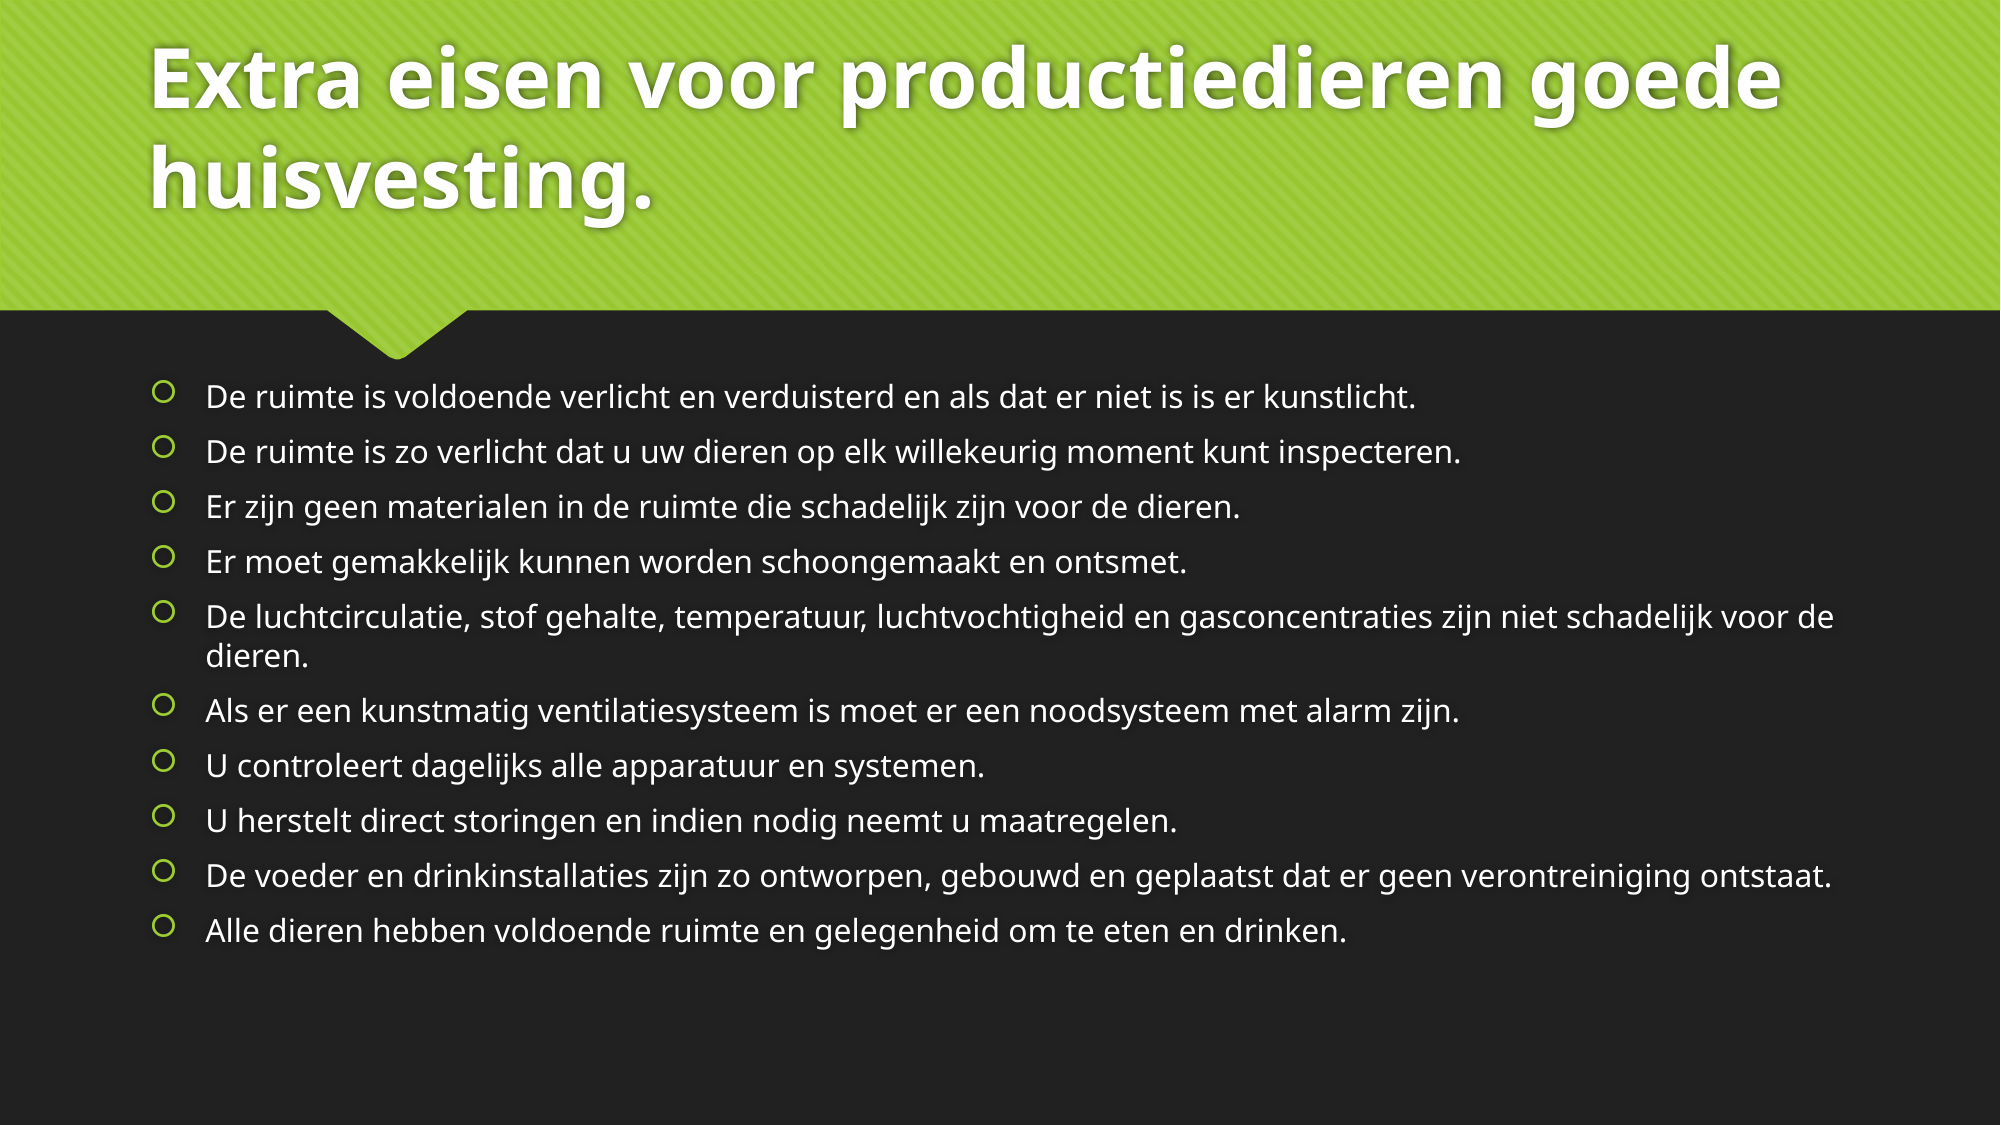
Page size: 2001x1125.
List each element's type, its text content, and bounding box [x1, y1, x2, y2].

title Extra eisen voor productiedieren goede huisvesting. [132, 73, 1868, 233]
list De ruimte is voldoende verlicht en verduisterd en als dat er niet is is er kunstlicht. De ruimte is zo verlicht dat u uw dieren op elk willekeurig moment kunt inspecteren. Er zijn geen materialen in de ruimte die schadelijk zijn voor de dieren. Er moet gemakkelijk kunnen worden schoongemaakt en ontsmet. De luchtcirculatie, stof gehalte, temperatuur, luchtvochtigheid en gasconcentraties zijn niet schadelijk voor de dieren. Als er een kunstmatig ventilatiesysteem is moet er een noodsysteem met alarm zijn. U controleert dagelijks alle apparatuur en systemen. U herstelt direct storingen en indien nodig neemt u maatregelen. De voeder en drinkinstallaties zijn zo ontworpen, gebouwd en geplaatst dat er geen verontreiniging ontstaat. Alle dieren hebben voldoende ruimte en gelegenheid om te eten en drinken. [134, 364, 1866, 962]
